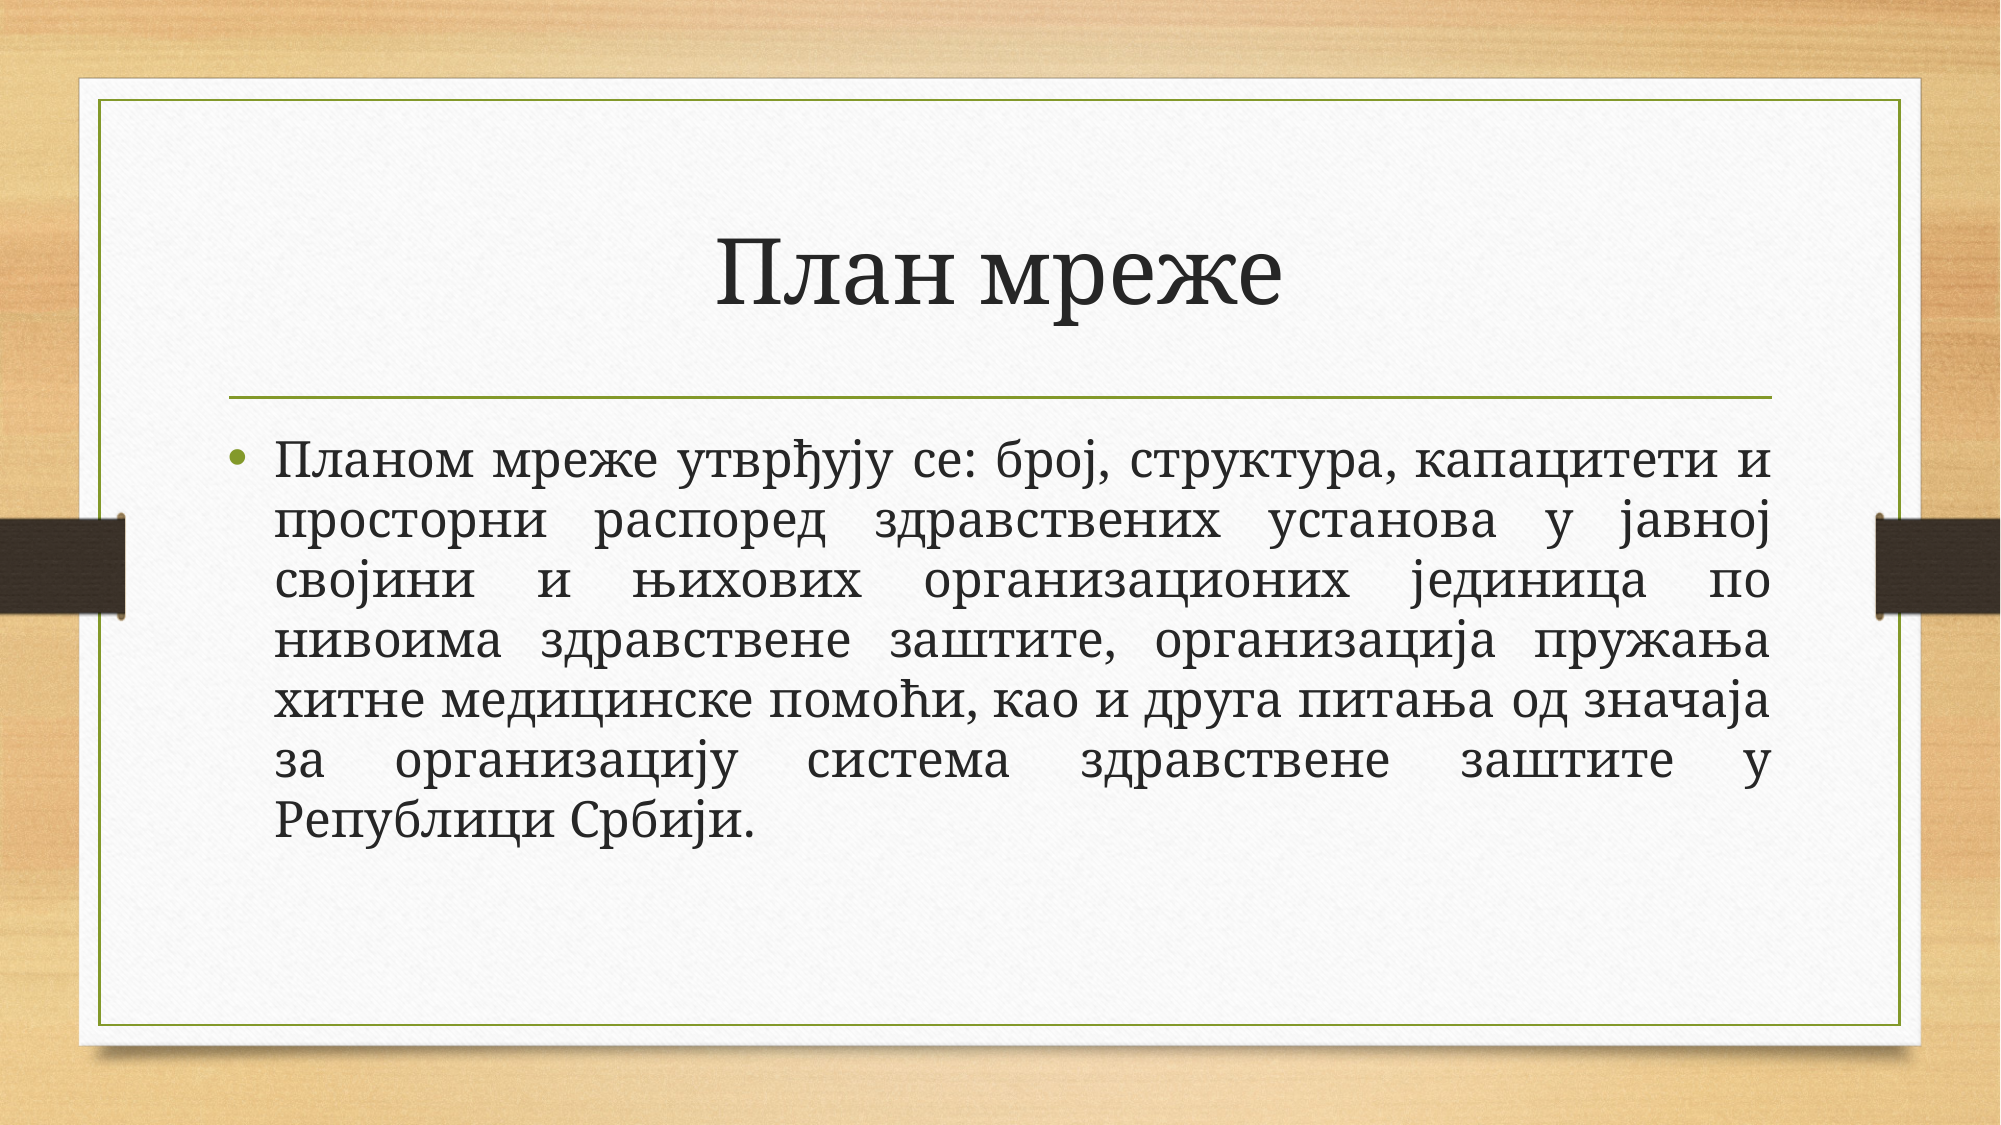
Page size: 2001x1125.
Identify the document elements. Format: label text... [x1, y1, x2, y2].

picture [0, 0, 2001, 1125]
title План мреже [212, 161, 1788, 375]
list Планом мреже утврђују се: број, структура, капацитети и просторни распоред здравствених установа у јавној својини и њихових организационих јединица по нивоима здравствене заштите, организација пружања хитне медицинске помоћи, као и друга питања од значаја за организацију система здравствене заштите у Републици Србији. [212, 419, 1788, 964]
